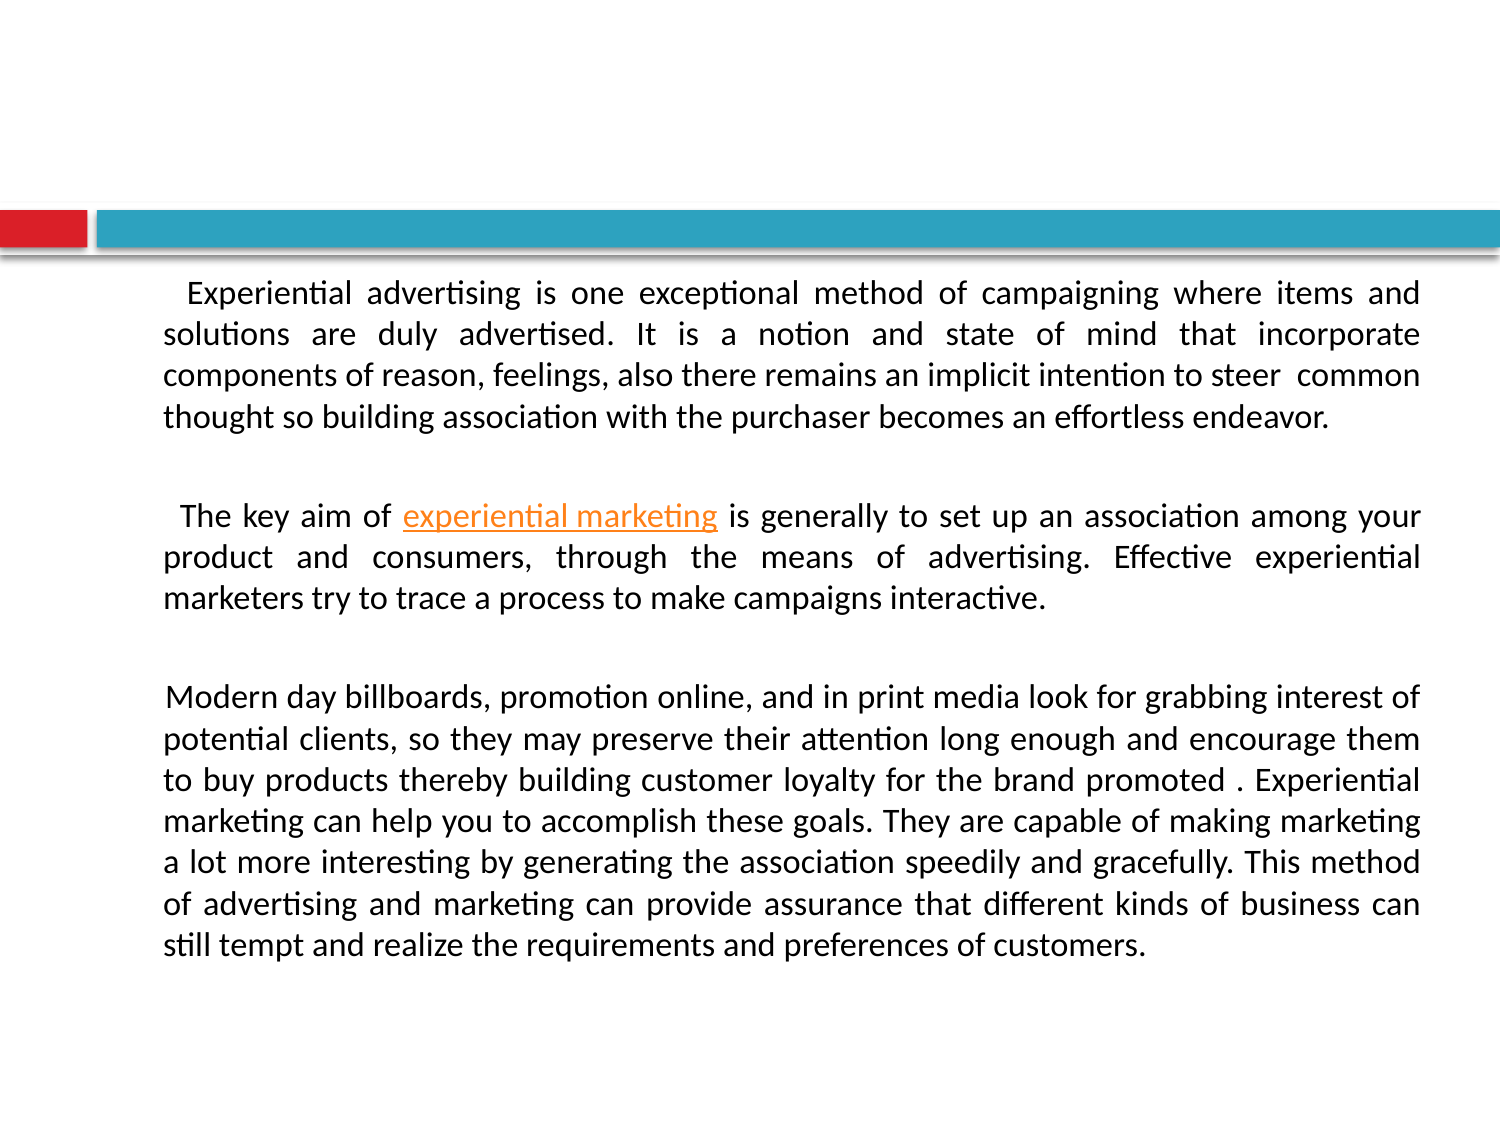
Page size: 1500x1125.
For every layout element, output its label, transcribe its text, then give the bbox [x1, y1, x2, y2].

list Experiential advertising is one exceptional method of campaigning where items and solutions are duly advertised. It is a notion and state of mind that incorporate components of reason, feelings, also there remains an implicit intention to steer common thought so building association with the purchaser becomes an effortless endeavor. The key aim of experiential marketing is generally to set up an association among your product and consumers, through the means of advertising. Effective experiential marketers try to trace a process to make campaigns interactive. Modern day billboards, promotion online, and in print media look for grabbing interest of potential clients, so they may preserve their attention long enough and encourage them to buy products thereby building customer loyalty for the brand promoted . Experiential marketing can help you to accomplish these goals. They are capable of making marketing a lot more interesting by generating the association speedily and gracefully. This method of advertising and marketing can provide assurance that different kinds of business can still tempt and realize the requirements and preferences of customers. [100, 262, 1438, 1000]
